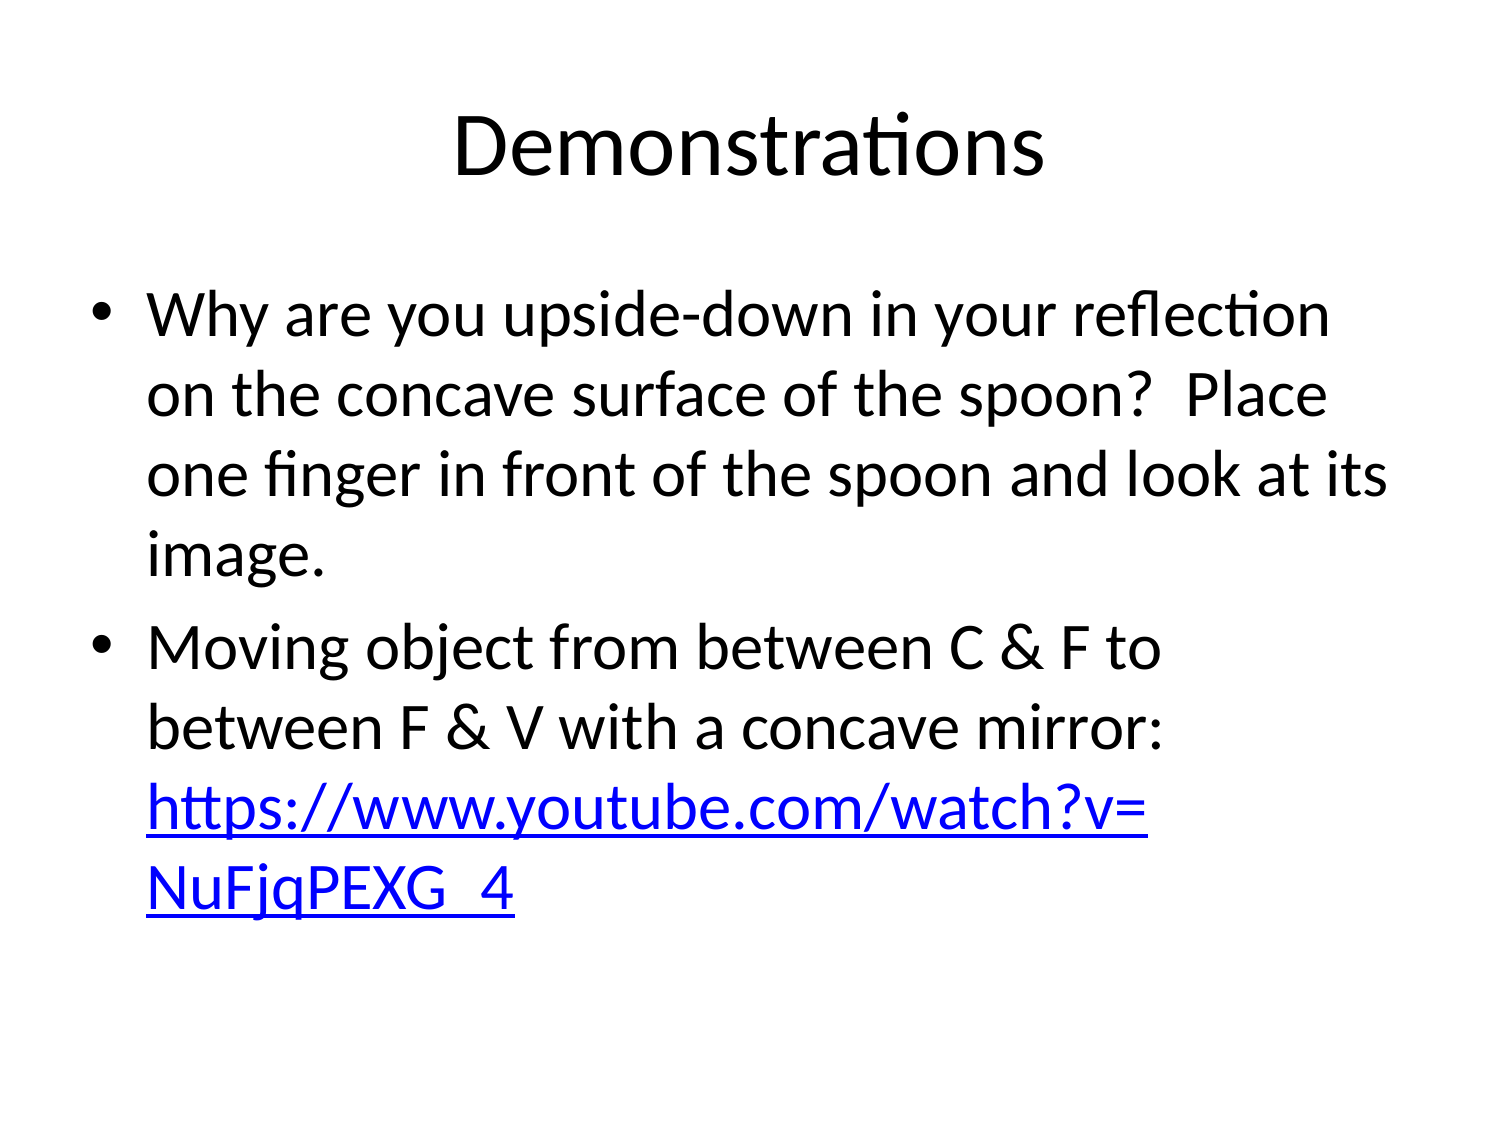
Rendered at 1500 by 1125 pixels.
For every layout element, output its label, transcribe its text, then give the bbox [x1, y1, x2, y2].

list Why are you upside-down in your reflection on the concave surface of the spoon? Place one finger in front of the spoon and look at its image. Moving object from between C & F to between F & V with a concave mirror: https://www.youtube.com/watch?v=NuFjqPEXG_4 [75, 262, 1425, 1005]
title Demonstrations [75, 45, 1425, 233]
